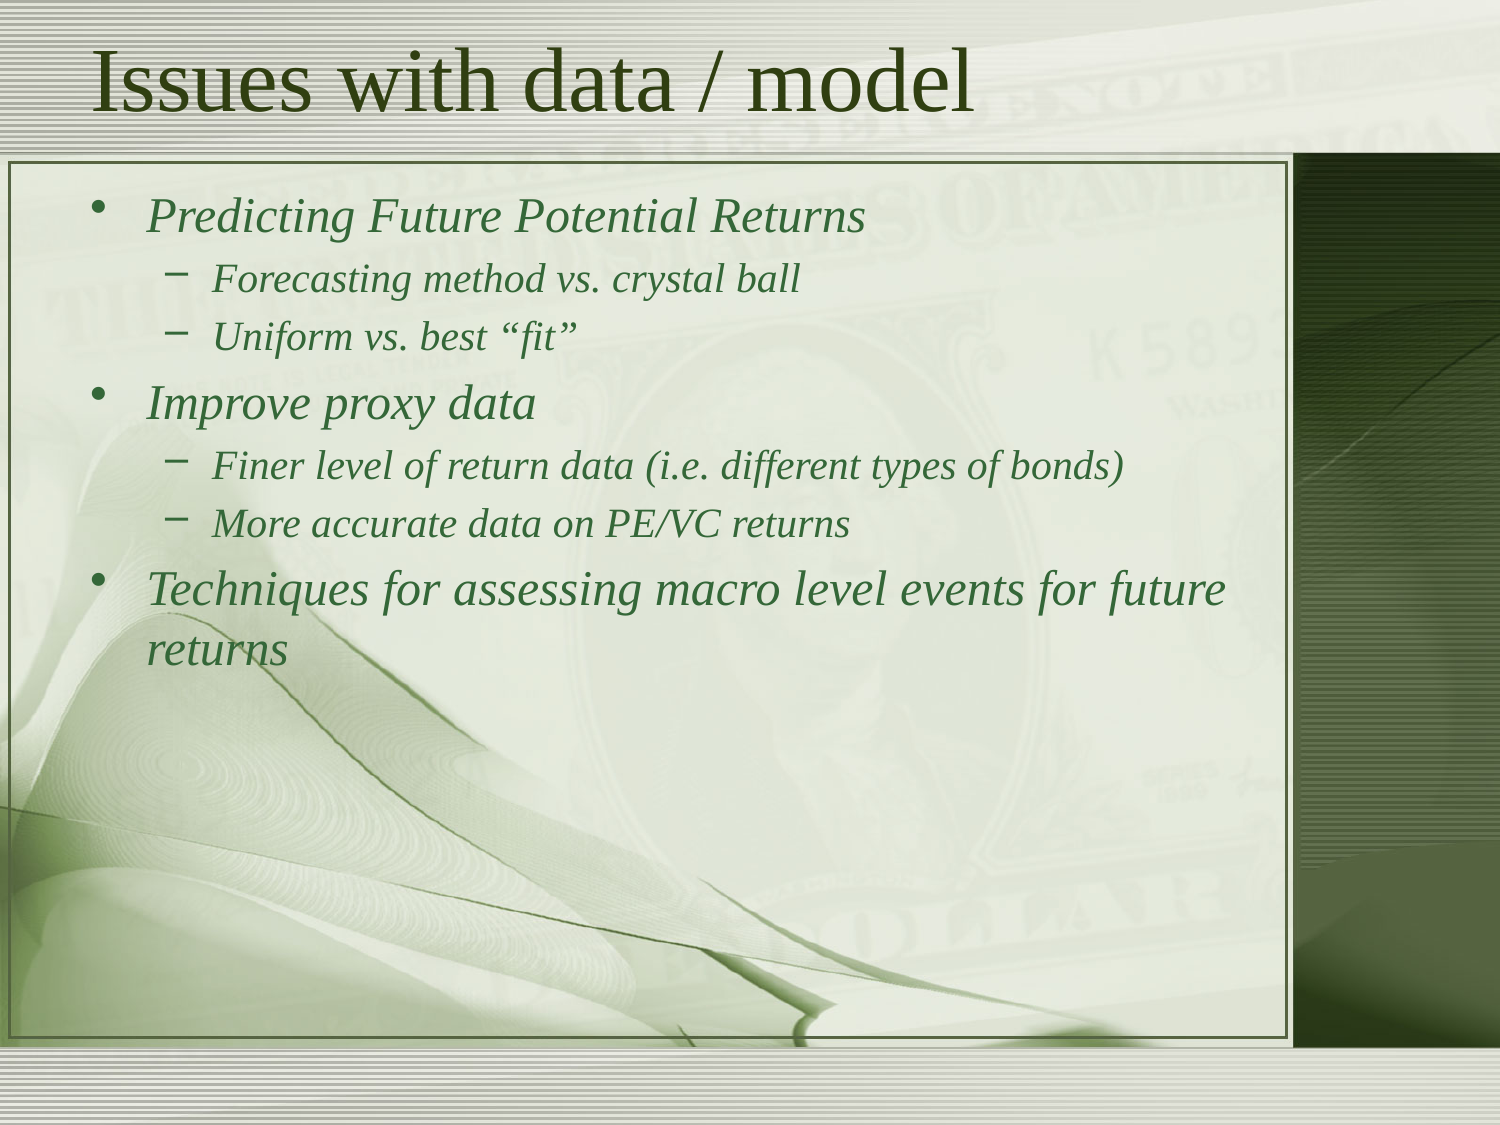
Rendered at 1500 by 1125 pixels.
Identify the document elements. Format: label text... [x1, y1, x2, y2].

list Predicting Future Potential Returns Forecasting method vs. crystal ball Uniform vs. best “fit” Improve proxy data Finer level of return data (i.e. different types of bonds) More accurate data on PE/VC returns Techniques for assessing macro level events for future returns [74, 174, 1276, 1006]
picture [0, 0, 1500, 1125]
title Issues with data / model [74, 0, 1288, 151]
